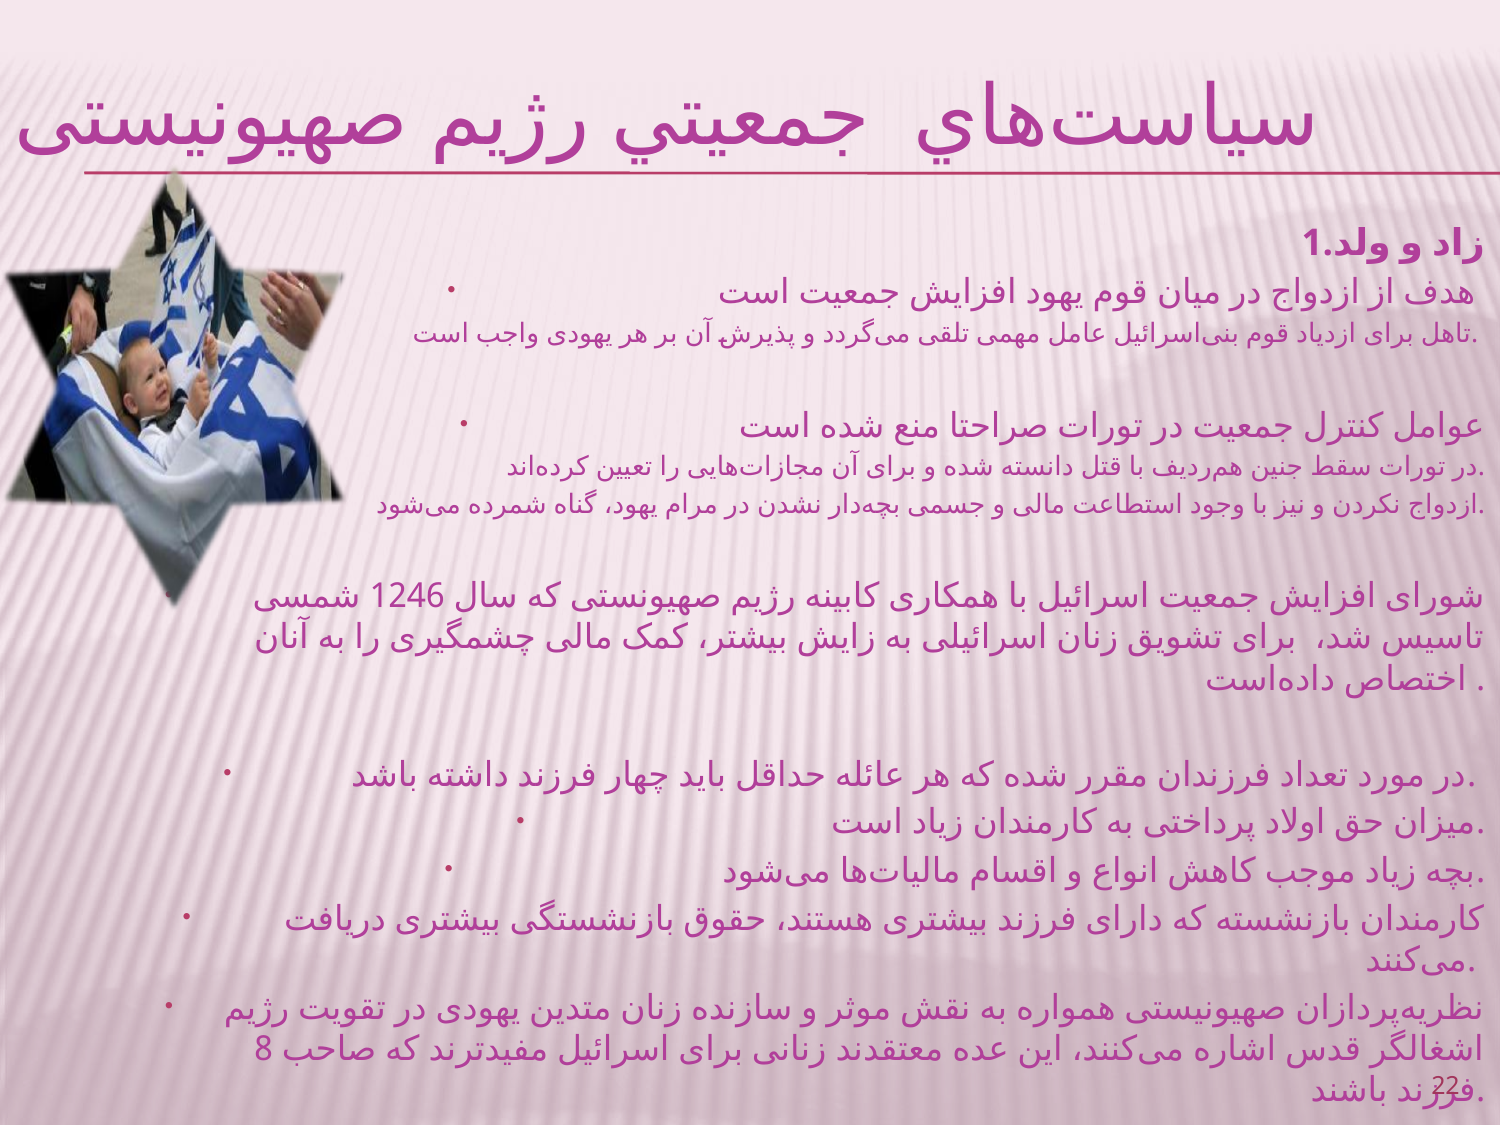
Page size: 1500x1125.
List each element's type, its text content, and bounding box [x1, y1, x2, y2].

title سياست‌هاي جمعيتي رژیم صهیونیستی [0, 0, 1500, 210]
picture [0, 151, 352, 622]
slide_number 22 [1350, 1061, 1475, 1103]
list 1.زاد و ولد هدف از ازدواج در میان قوم یهود افزایش جمعیت است تاهل برای ازدیاد قوم بنی‌اسرائیل عامل مهمی تلقی می‌گردد و پذیرش آن بر هر یهودی واجب است. عوامل کنترل جمعیت در تورات صراحتا منع شده است در تورات سقط جنین هم‌ردیف با قتل دانسته شده و برای آن مجازات‌هایی را تعیین کرده‌اند. ازدواج نکردن و نیز با وجود استطاعت مالی و جسمی بچه‌دار نشدن در مرام یهود، گناه شمرده می‌شود. شورای افزایش جمعیت اسرائیل با همکاری کابینه رژیم صهیونستی که سال 1246 شمسی تاسیس شد، برای تشویق زنان اسرائیلی به زایش بیشتر، کمک مالی چشمگیری را به آنان اختصاص داده‌است . در مورد تعداد فرزندان مقرر شده که هر عائله حداقل باید چهار فرزند داشته باشد. میزان حق اولاد پرداختی به کارمندان زیاد است. بچه زیاد موجب کاهش انواع و اقسام مالیات‌ها می‌شود. کارمندان بازنشسته که دارای فرزند بیشتری هستند، حقوق بازنشستگی بیشتری دریافت می‌کنند. نظریه‌پردازان صهیونیستی همواره به نقش موثر و سازنده زنان متدین یهودی در تقویت رژیم اشغالگر قدس اشاره می‌کنند، این عده معتقدند زنانی برای اسرائیل مفیدترند که صاحب 8 فرزند باشند. [150, 210, 1500, 1125]
